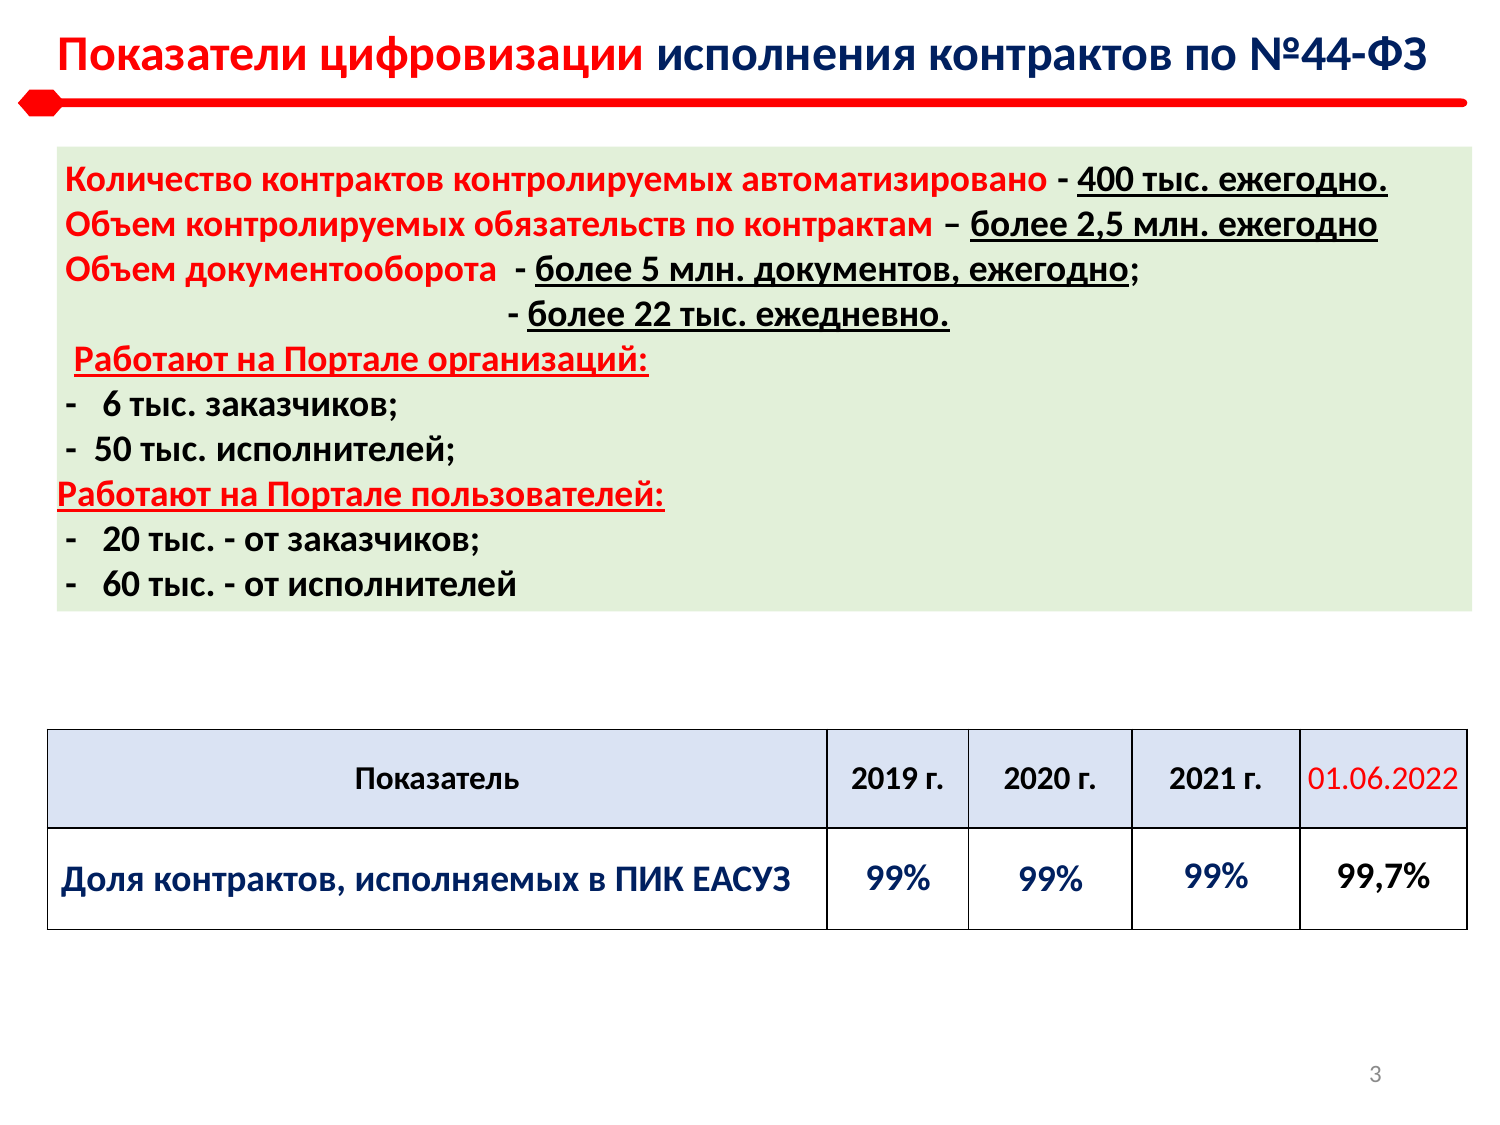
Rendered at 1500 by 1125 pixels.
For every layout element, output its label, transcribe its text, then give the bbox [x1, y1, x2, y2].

table_cell 99% [828, 829, 968, 929]
table_cell Доля контрактов, исполняемых в ПИК ЕАСУЗ [48, 829, 826, 929]
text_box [17, 89, 1468, 117]
table_header Показатель [48, 730, 826, 827]
table_header 2021 г. [1133, 730, 1299, 827]
table_cell 99% [1133, 829, 1299, 929]
slide_number 3 [1059, 1042, 1397, 1103]
table_cell 99,7% [1301, 829, 1466, 929]
text_box Количество контрактов контролируемых автоматизировано - 400 тыс. ежегодно. Объем контролируемых обязательств по контрактам – более 2,5 млн. ежегодно Объем документооборота - более 5 млн. документов, ежегодно; - более 22 тыс. ежедневно. Работают на Портале организаций: - 6 тыс. заказчиков; - 50 тыс. исполнителей; Работают на Портале пользователей: - 20 тыс. - от заказчиков; - 60 тыс. - от исполнителей [56, 146, 1473, 612]
table_cell 99% [969, 829, 1131, 929]
table_header 2020 г. [969, 730, 1131, 827]
table_header 01.06.2022 [1301, 730, 1466, 827]
title Показатели цифровизации исполнения контрактов по №44-ФЗ [37, 28, 1448, 84]
table_header 2019 г. [828, 730, 968, 827]
